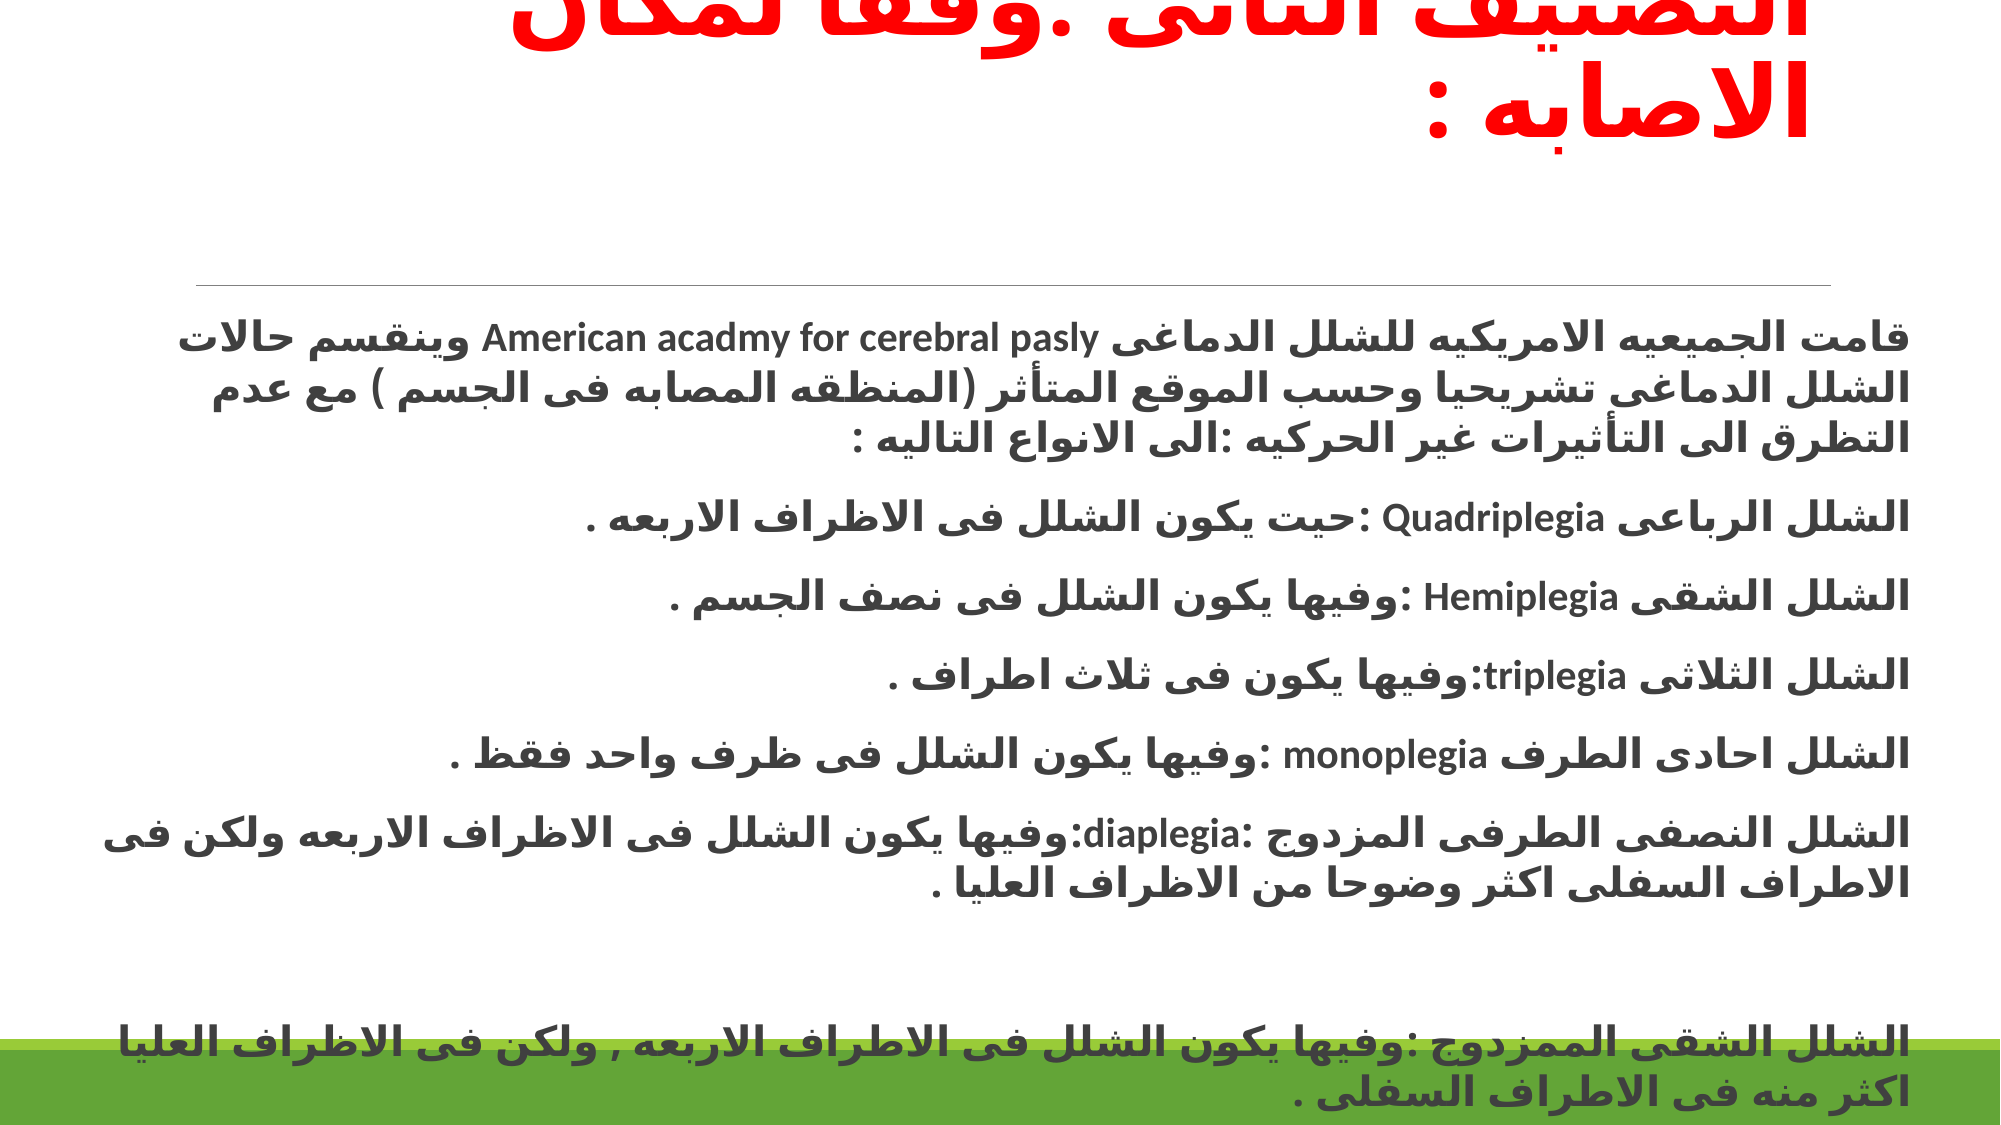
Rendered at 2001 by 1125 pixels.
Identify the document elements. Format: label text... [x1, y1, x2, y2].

title التصنيف الثانى :وفقا لمكان الاصابه : [180, 47, 1830, 285]
list قامت الجميعيه الامريكيه للشلل الدماغى American acadmy for cerebral pasly وينقسم حالات الشلل الدماغى تشريحيا وحسب الموقع المتأثر (المنظقه المصابه فى الجسم ) مع عدم التظرق الى التأثيرات غير الحركيه :الى الانواع التاليه : الشلل الرباعى Quadriplegia :حيت يكون الشلل فى الاظراف الاربعه . الشلل الشقى Hemiplegia :وفيها يكون الشلل فى نصف الجسم . الشلل الثلاثى triplegia:وفيها يكون فى ثلاث اطراف . الشلل احادى الطرف monoplegia :وفيها يكون الشلل فى ظرف واحد فقظ . الشلل النصفى الطرفى المزدوج :diaplegia:وفيها يكون الشلل فى الاظراف الاربعه ولكن فى الاطراف السفلى اكثر وضوحا من الاظراف العليا . الشلل الشقى الممزدوج :وفيها يكون الشلل فى الاطراف الاربعه , ولكن فى الاظراف العليا اكثر منه فى الاطراف السفلى . [68, 302, 1928, 963]
